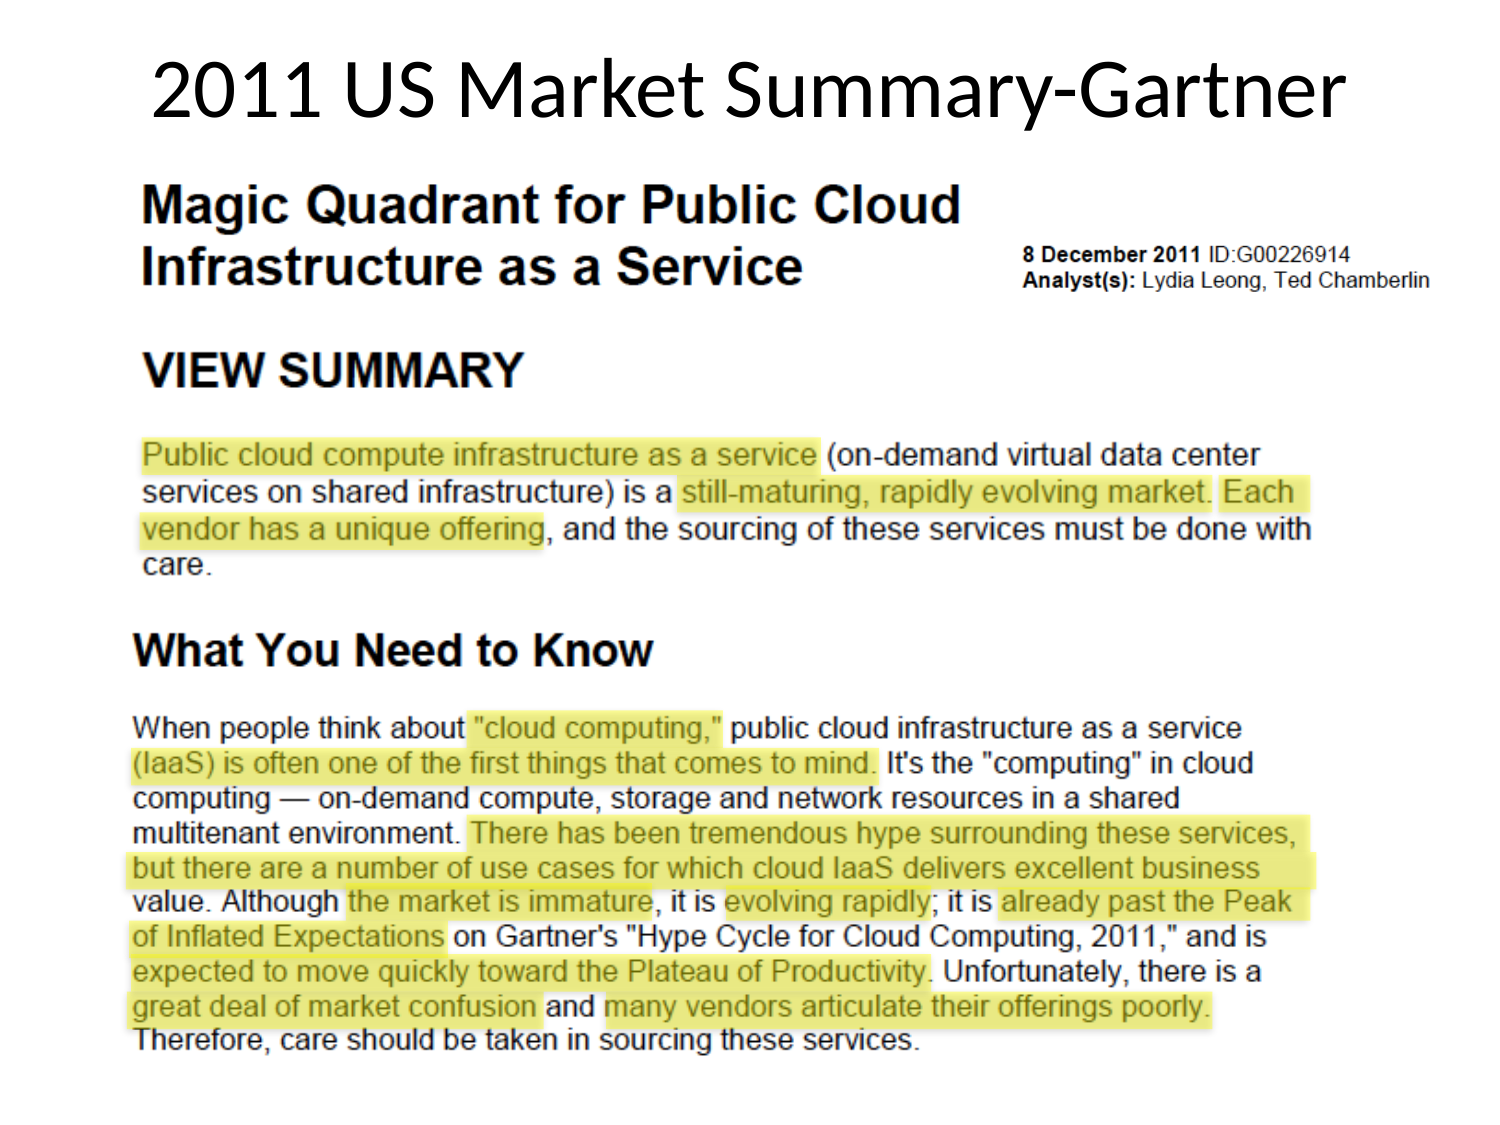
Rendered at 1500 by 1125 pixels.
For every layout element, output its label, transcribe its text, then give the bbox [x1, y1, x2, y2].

picture [1016, 237, 1442, 301]
picture [120, 617, 1317, 1065]
picture [125, 162, 976, 301]
title 2011 US Market Summary-Gartner [75, 24, 1425, 142]
picture [130, 341, 1323, 594]
